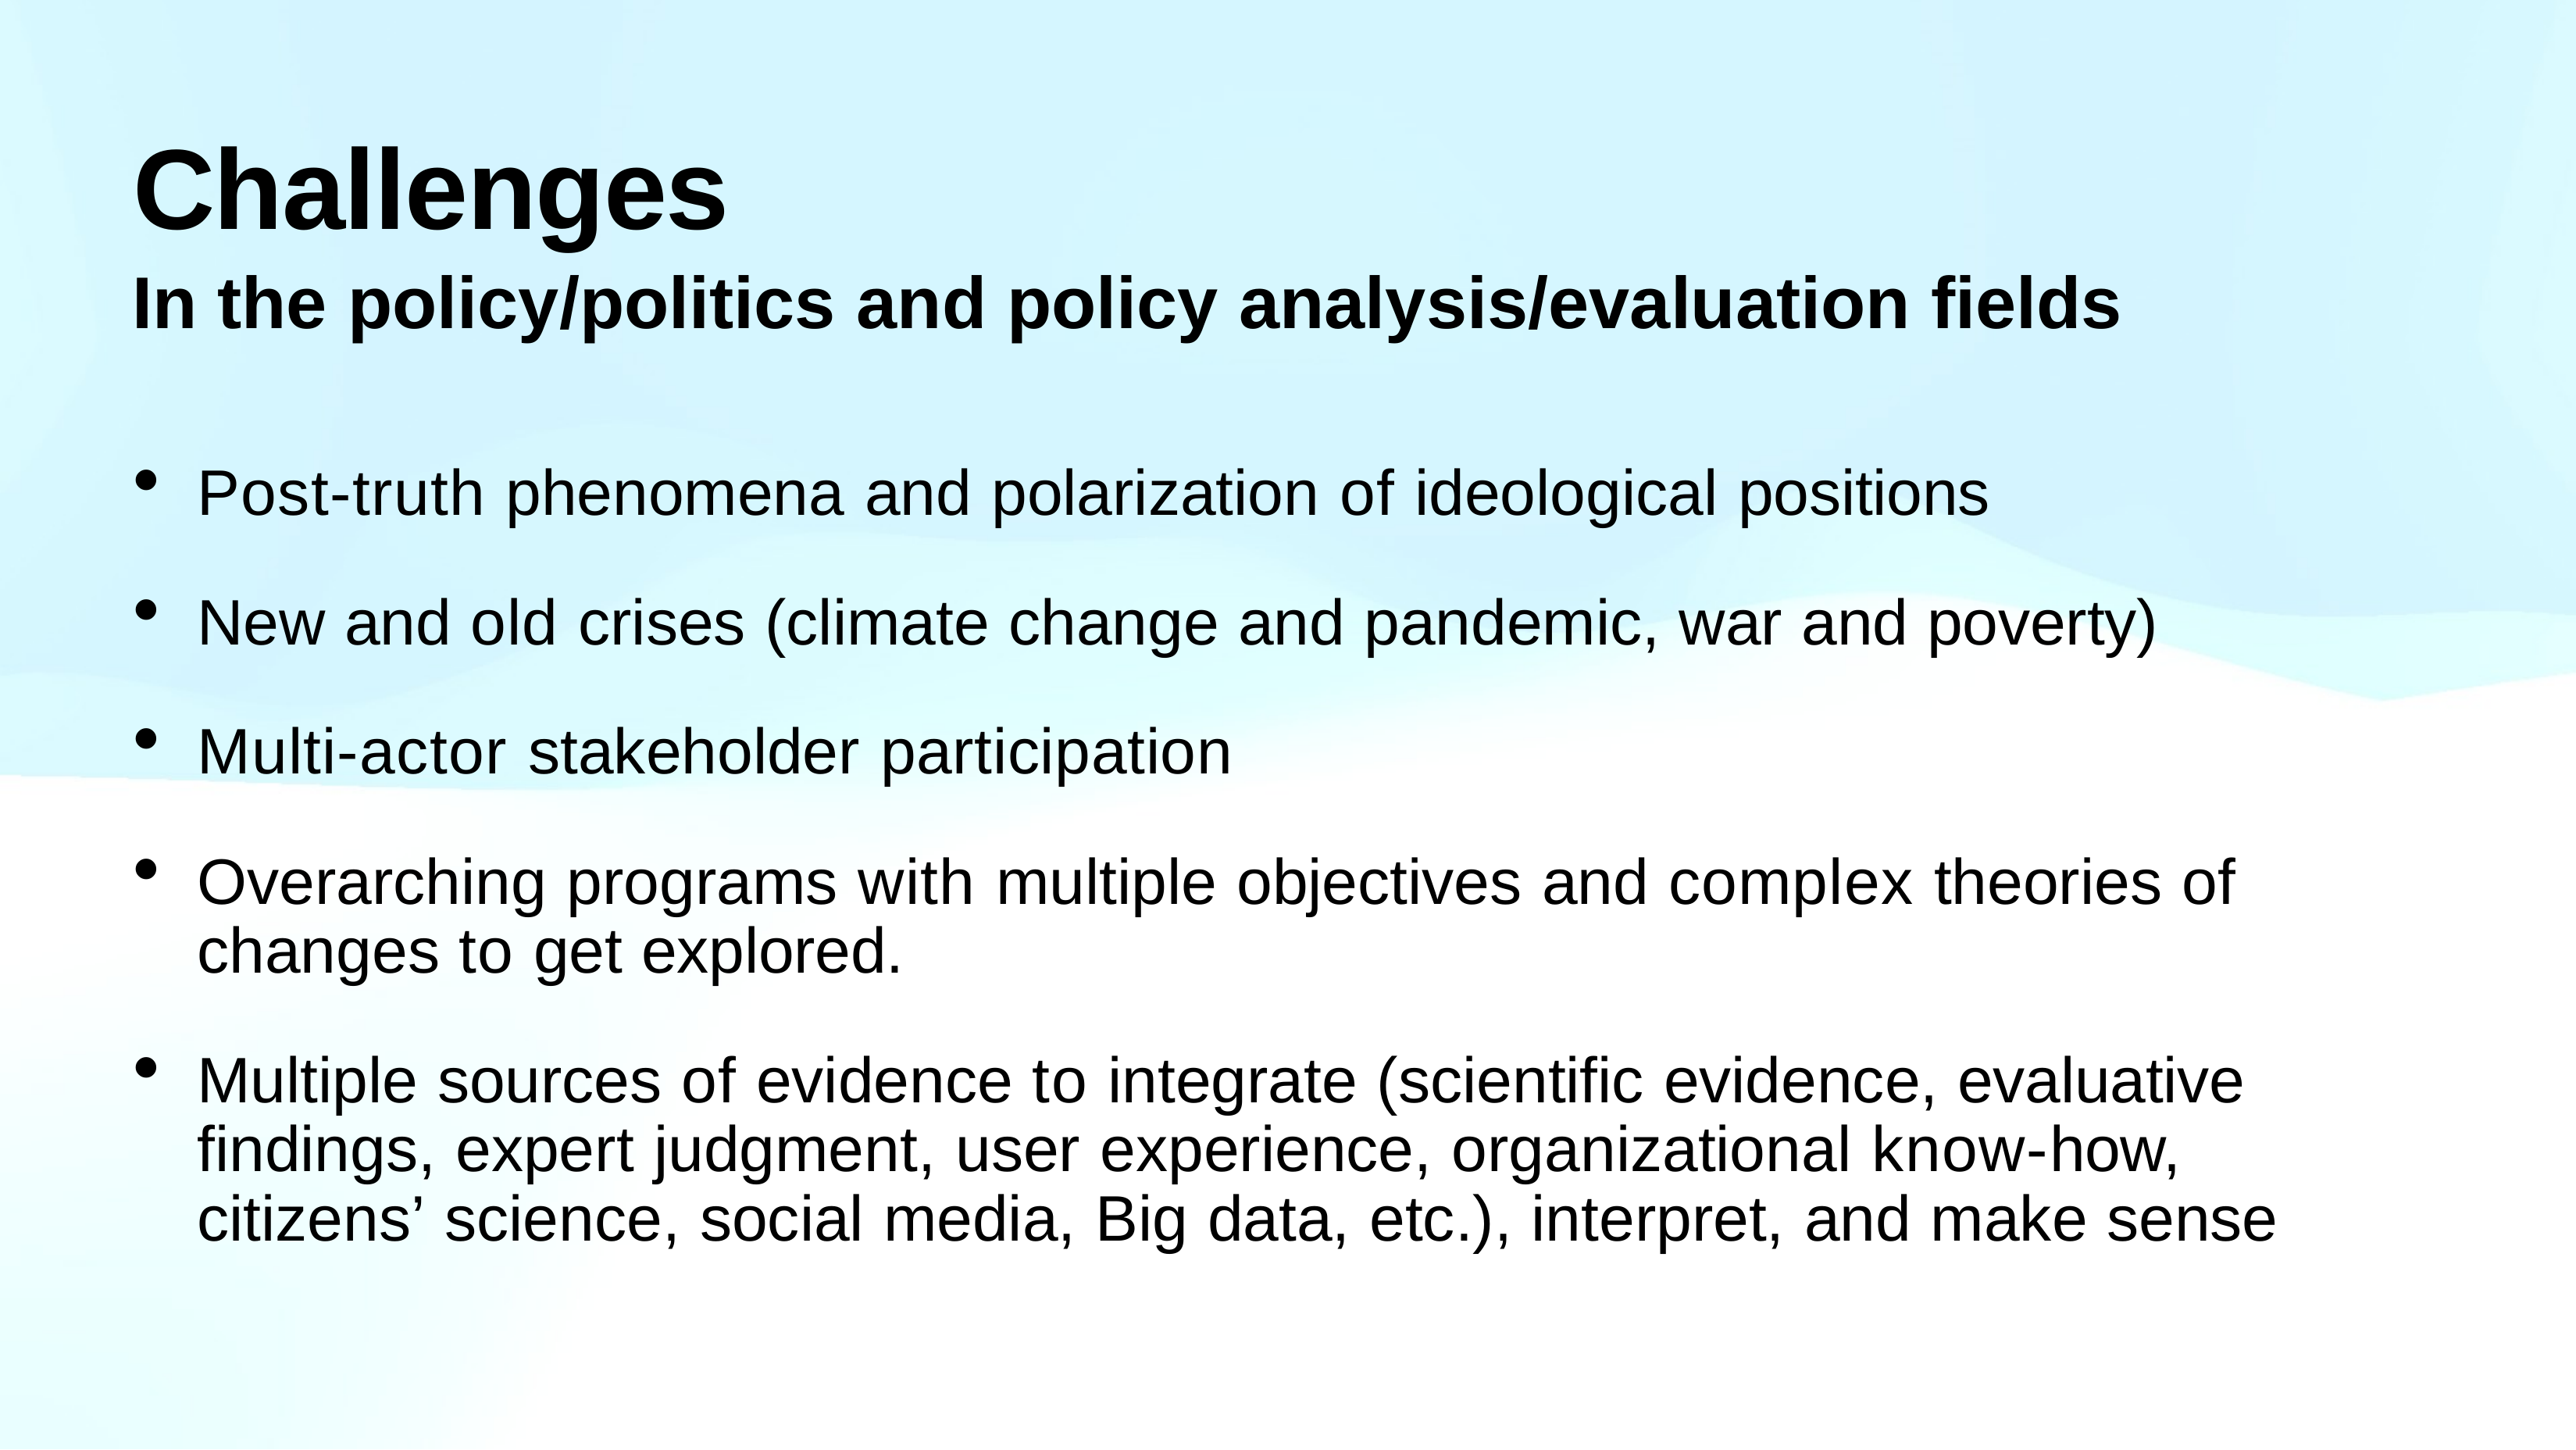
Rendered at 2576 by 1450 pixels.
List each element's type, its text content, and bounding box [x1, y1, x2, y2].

text_box Post-truth phenomena and polarization of ideological positions New and old crises (climate change and pandemic, war and poverty) Multi-actor stakeholder participation Overarching programs with multiple objectives and complex theories of changes to get explored. Multiple sources of evidence to integrate (scientific evidence, evaluative findings, expert judgment, user experience, organizational know-how, citizens’ science, social media, Big data, etc.), interpret, and make sense [130, 419, 2289, 1254]
title Challenges In the policy/politics and policy analysis/evaluation fields [130, 113, 2132, 358]
picture [0, 0, 2576, 1449]
